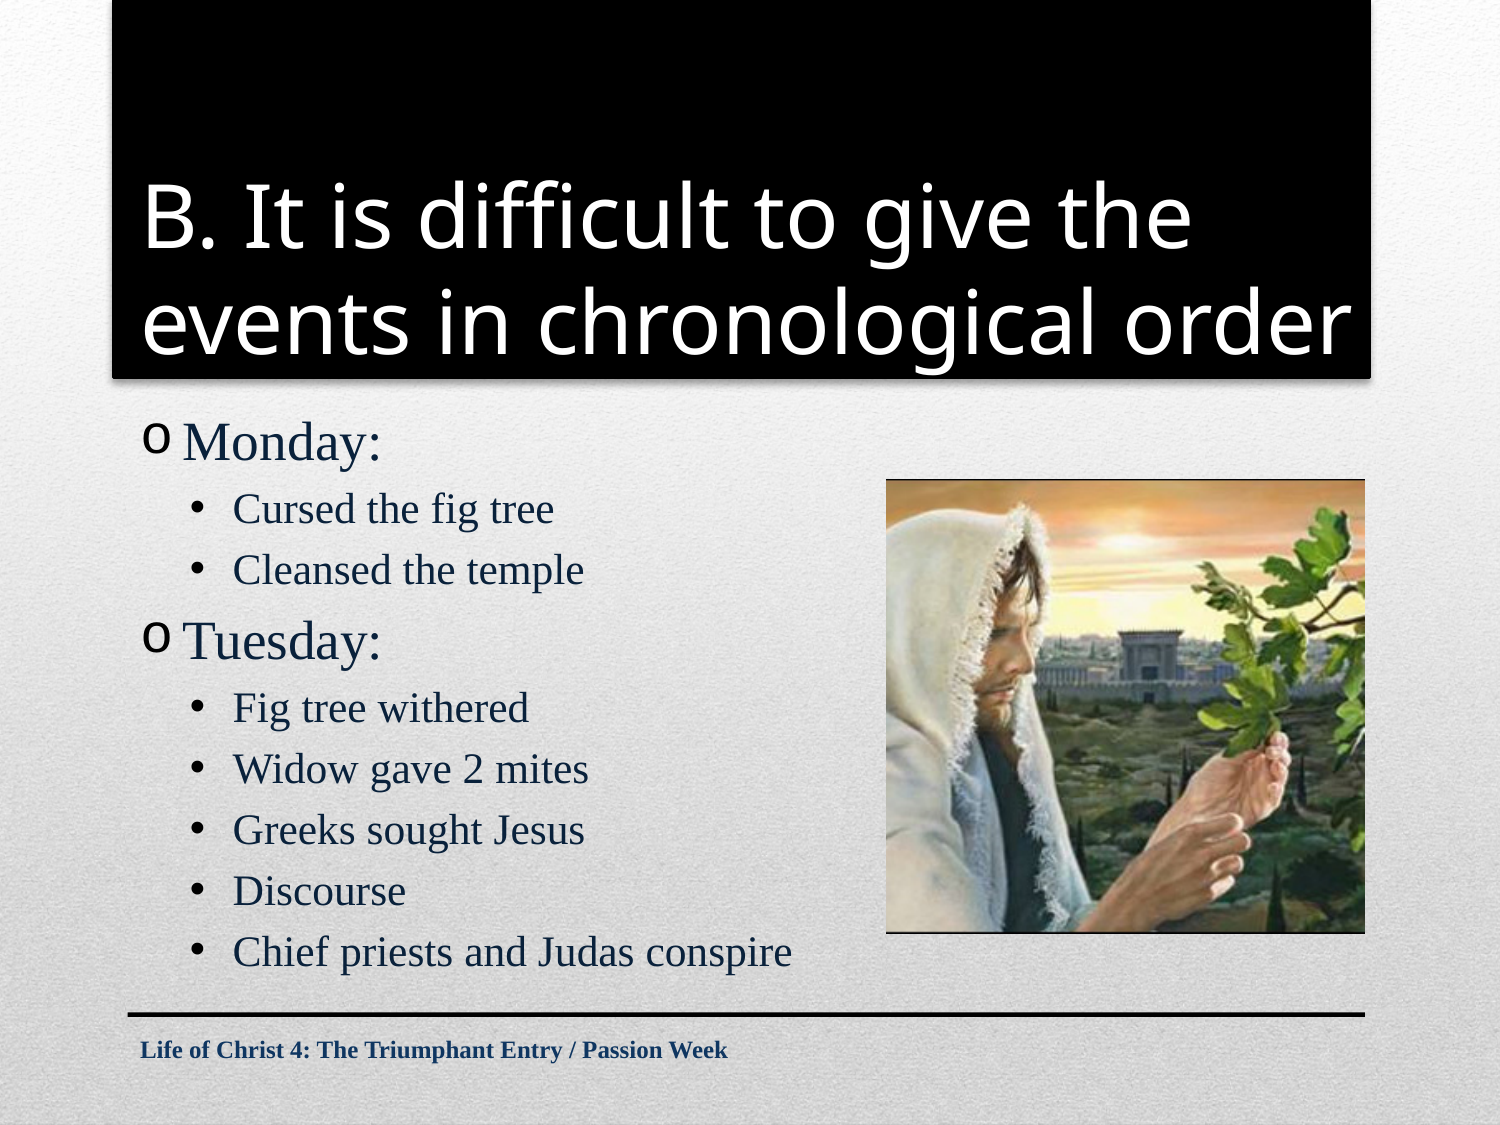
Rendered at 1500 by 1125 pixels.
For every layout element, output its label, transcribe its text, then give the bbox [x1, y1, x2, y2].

picture [885, 478, 1366, 935]
list Monday: Cursed the fig tree Cleansed the temple Tuesday: Fig tree withered Widow gave 2 mites Greeks sought Jesus Discourse Chief priests and Judas conspire [125, 397, 1365, 988]
title B. It is difficult to give the events in chronological order [125, 65, 1370, 381]
footer Life of Christ 4: The Triumphant Entry / Passion Week [125, 1018, 925, 1079]
text_box [112, 0, 1371, 379]
